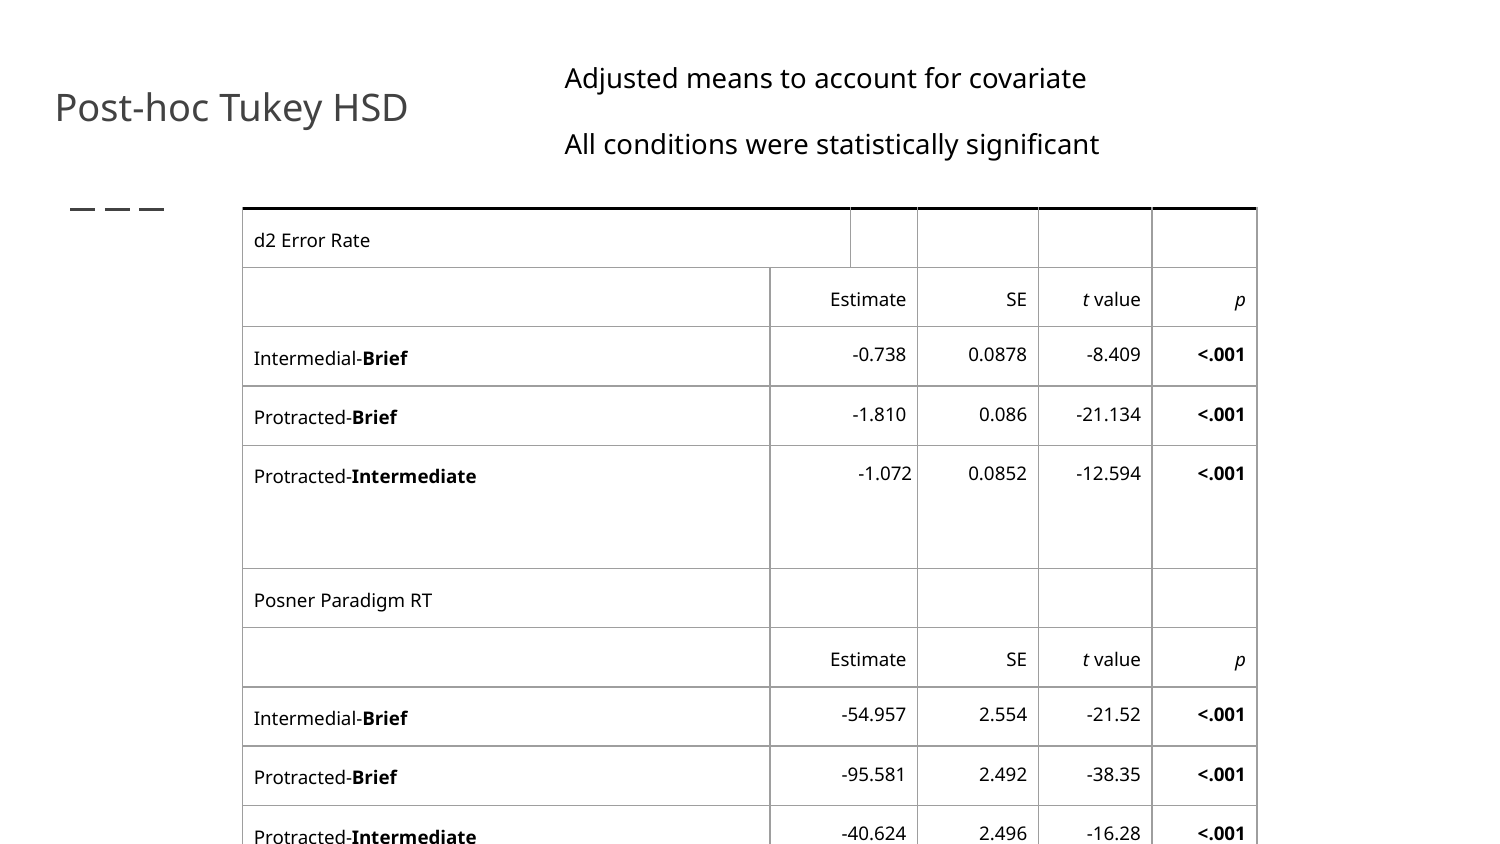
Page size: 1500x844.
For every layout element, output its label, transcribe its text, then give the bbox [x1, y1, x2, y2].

table_cell [918, 569, 1038, 627]
table_header d2 Error Rate [243, 210, 850, 267]
table_header [851, 210, 917, 267]
table_cell 2.492 [918, 747, 1038, 805]
table_cell -95.581 [771, 747, 917, 805]
table_cell -12.594 [1039, 446, 1151, 568]
table_cell Intermedial-Brief [243, 327, 769, 385]
table_cell <.001 [1153, 387, 1256, 445]
table_cell 0.0878 [918, 327, 1038, 385]
table_cell Protracted-Brief [243, 747, 769, 805]
table_cell Protracted-Intermediate [243, 806, 769, 844]
table_cell [771, 569, 917, 627]
table_cell -1.810 [771, 387, 917, 396]
table_cell <.001 [1153, 688, 1256, 745]
table_cell Protracted-Intermediate [243, 446, 769, 568]
table_cell -38.35 [1039, 747, 1151, 805]
table_cell Estimate [771, 628, 917, 686]
table_cell -54.957 [771, 688, 917, 745]
table_header [918, 210, 1038, 267]
table_header [1153, 210, 1256, 267]
table_cell Posner Paradigm RT [243, 569, 769, 627]
table_cell p [1153, 628, 1256, 686]
table_cell -8.409 [1039, 327, 1151, 385]
table_cell Intermedial-Brief [243, 688, 769, 745]
table_header [1039, 210, 1151, 267]
table_cell <.001 [1153, 446, 1256, 568]
table_cell [1039, 569, 1151, 627]
table_cell Protracted-Brief [243, 387, 769, 445]
table_cell 2.554 [918, 688, 1038, 745]
table_cell -21.52 [1039, 688, 1151, 745]
table_cell [243, 268, 769, 326]
table_cell t value [1039, 628, 1151, 686]
table_cell -40.624 [771, 806, 917, 844]
table_cell Estimate [771, 268, 917, 326]
table_cell 0.0852 [918, 447, 1038, 568]
table_cell SE [918, 268, 1038, 326]
table_cell SE [918, 628, 1038, 686]
table_cell -21.134 [1039, 387, 1151, 445]
text_box [374, 396, 1125, 447]
table_cell -16.28 [1039, 806, 1151, 844]
table_cell -0.738 [771, 327, 917, 385]
table_cell p [1153, 268, 1256, 326]
title Post-hoc Tukey HSD [39, 46, 466, 145]
table_cell 0.086 [918, 387, 1038, 396]
table_cell t value [1039, 268, 1151, 326]
table_cell <.001 [1153, 747, 1256, 805]
table_cell [1153, 569, 1256, 627]
text_box Adjusted means to account for covariate All conditions were statistically significant [549, 46, 1500, 176]
table_cell -1.072 [771, 447, 917, 568]
table_cell <.001 [1153, 327, 1256, 385]
table_cell [243, 628, 769, 686]
table_cell 2.496 [918, 806, 1038, 844]
table_cell <.001 [1153, 806, 1256, 844]
